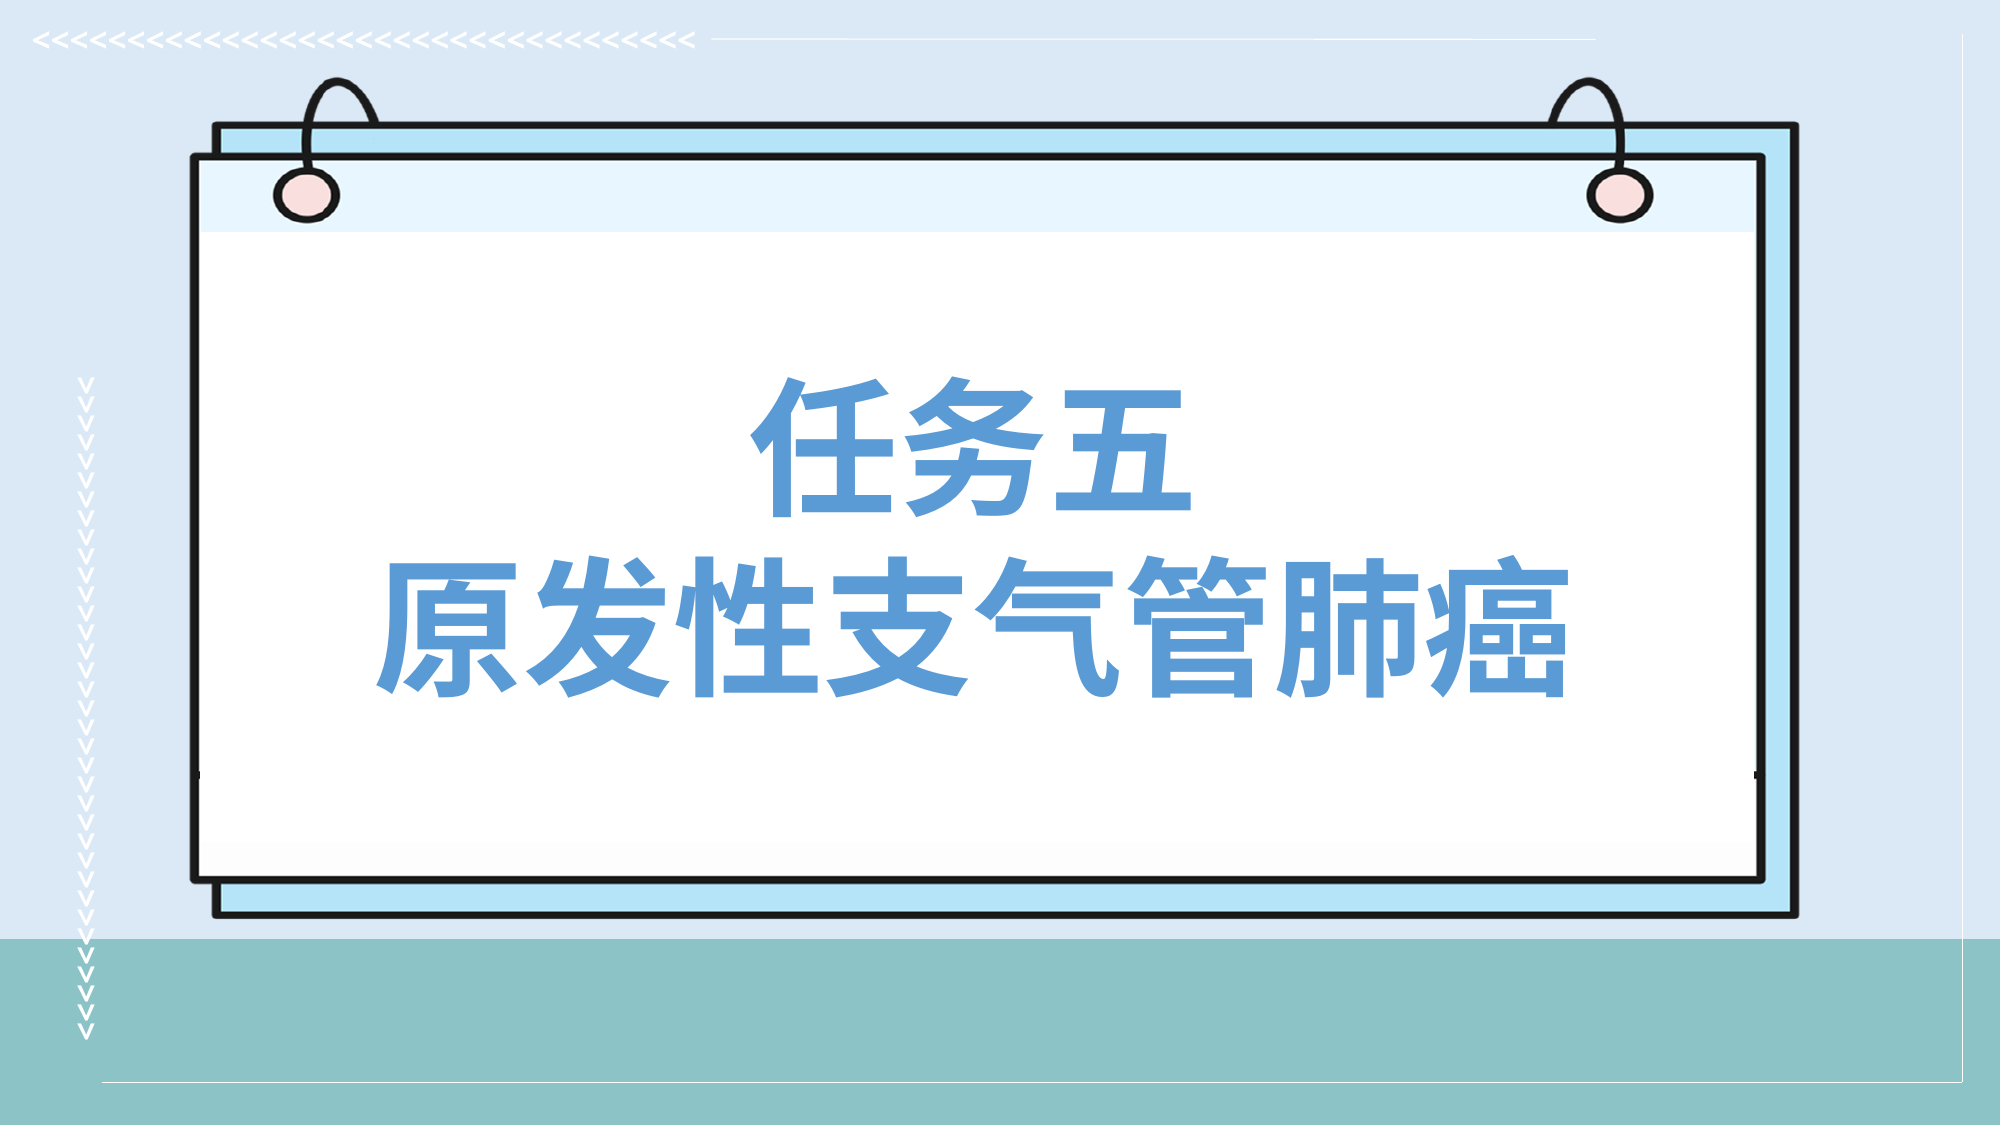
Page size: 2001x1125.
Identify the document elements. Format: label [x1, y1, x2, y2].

picture [107, 37, 1841, 947]
